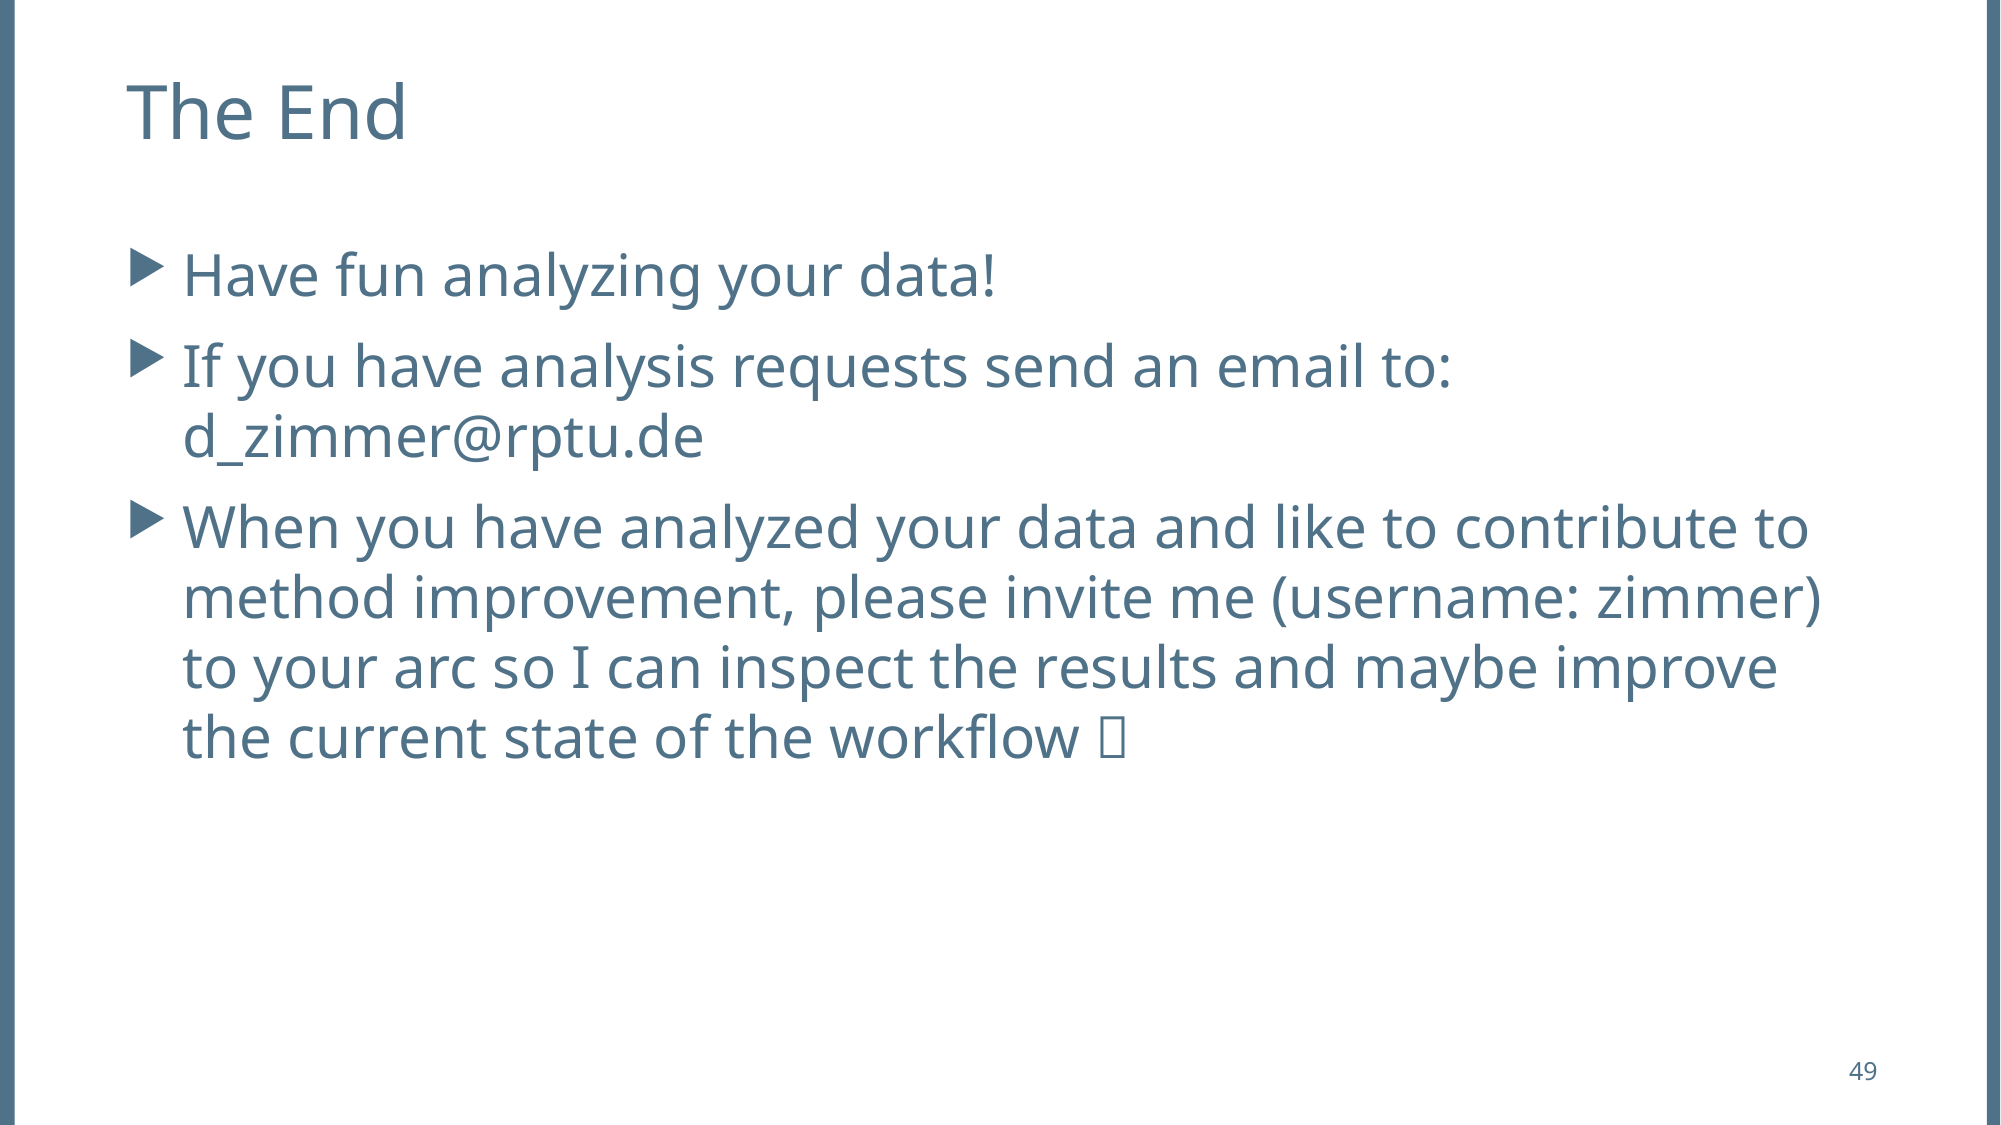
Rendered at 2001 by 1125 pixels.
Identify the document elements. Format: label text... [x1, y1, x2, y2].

slide_number 49 [1442, 1042, 1893, 1103]
list Have fun analyzing your data! If you have analysis requests send an email to: d_zimmer@rptu.de When you have analyzed your data and like to contribute to method improvement, please invite me (username: zimmer) to your arc so I can inspect the results and maybe improve the current state of the workflow  [111, 231, 1891, 1073]
title The End [111, 1, 1891, 219]
